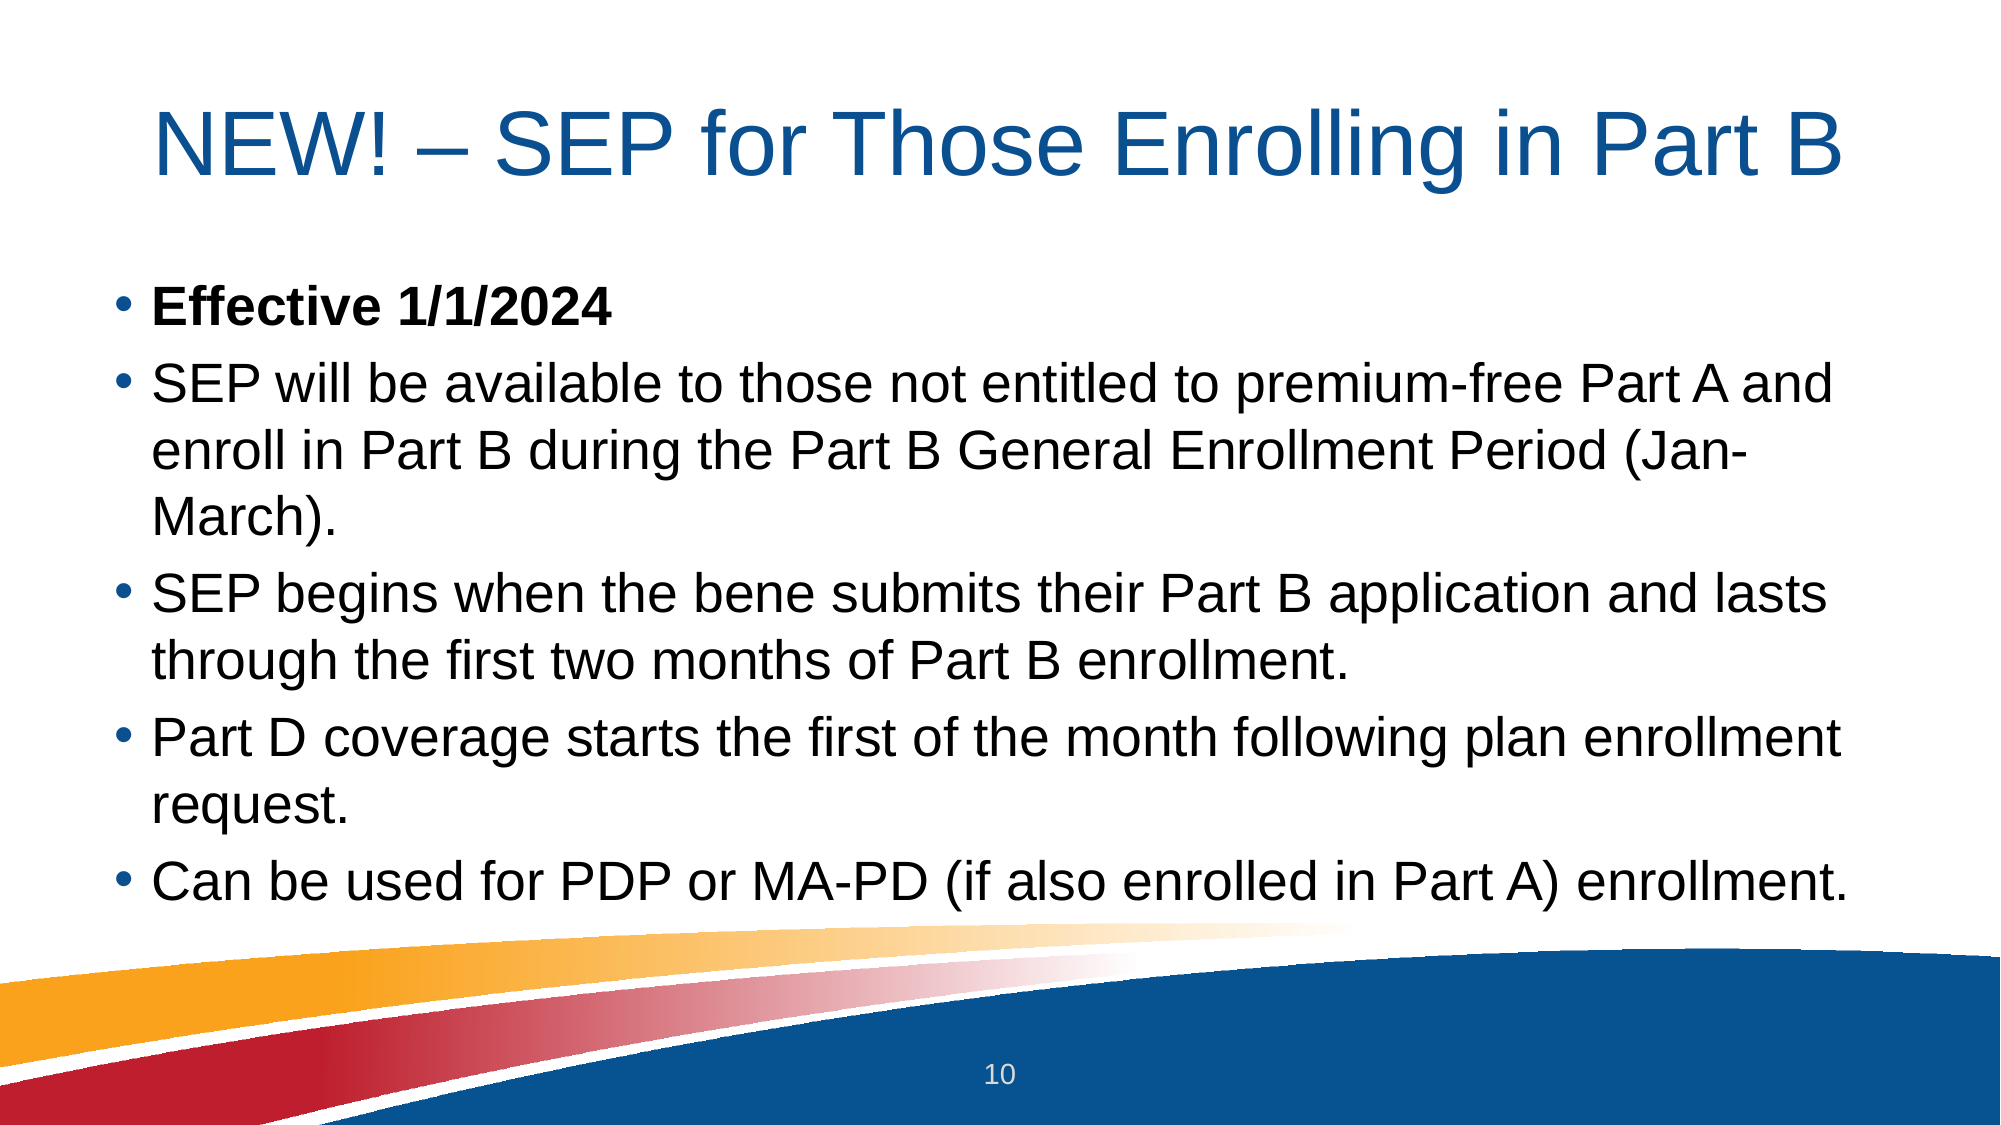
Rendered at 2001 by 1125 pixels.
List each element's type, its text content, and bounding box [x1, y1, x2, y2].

picture [0, 887, 2000, 1125]
title NEW! – SEP for Those Enrolling in Part B [99, 45, 1900, 233]
slide_number 10 [766, 1042, 1234, 1103]
list Effective 1/1/2024 SEP will be available to those not entitled to premium-free Part A and enroll in Part B during the Part B General Enrollment Period (Jan-March). SEP begins when the bene submits their Part B application and lasts through the first two months of Part B enrollment. Part D coverage starts the first of the month following plan enrollment request. Can be used for PDP or MA-PD (if also enrolled in Part A) enrollment. [99, 262, 1900, 923]
